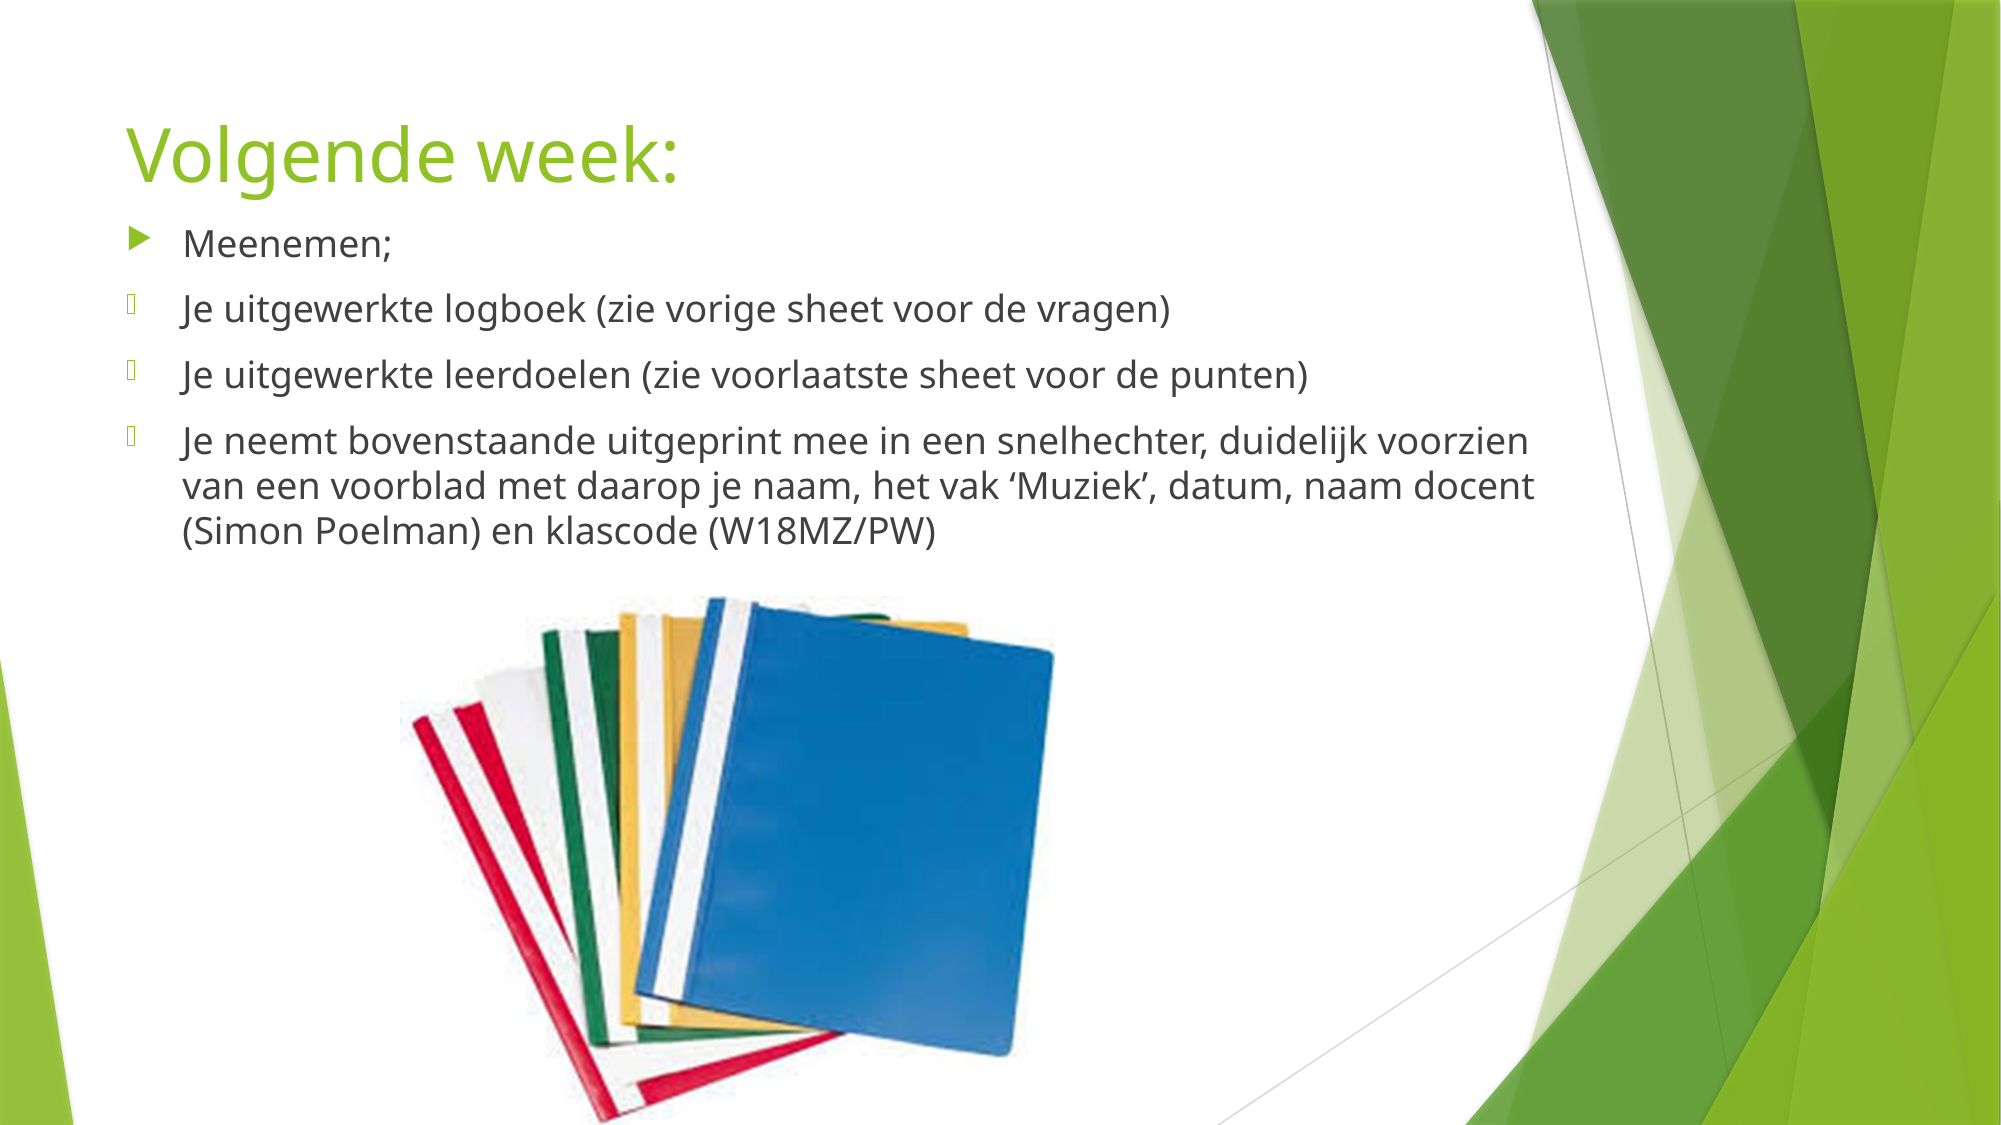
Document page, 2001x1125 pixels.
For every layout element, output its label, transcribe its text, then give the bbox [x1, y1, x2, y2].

picture [400, 596, 1056, 1125]
title Volgende week: [111, 99, 1522, 212]
list Meenemen; Je uitgewerkte logboek (zie vorige sheet voor de vragen) Je uitgewerkte leerdoelen (zie voorlaatste sheet voor de punten) Je neemt bovenstaande uitgeprint mee in een snelhechter, duidelijk voorzien van een voorblad met daarop je naam, het vak ‘Muziek’, datum, naam docent (Simon Poelman) en klascode (W18MZ/PW) [111, 212, 1580, 964]
